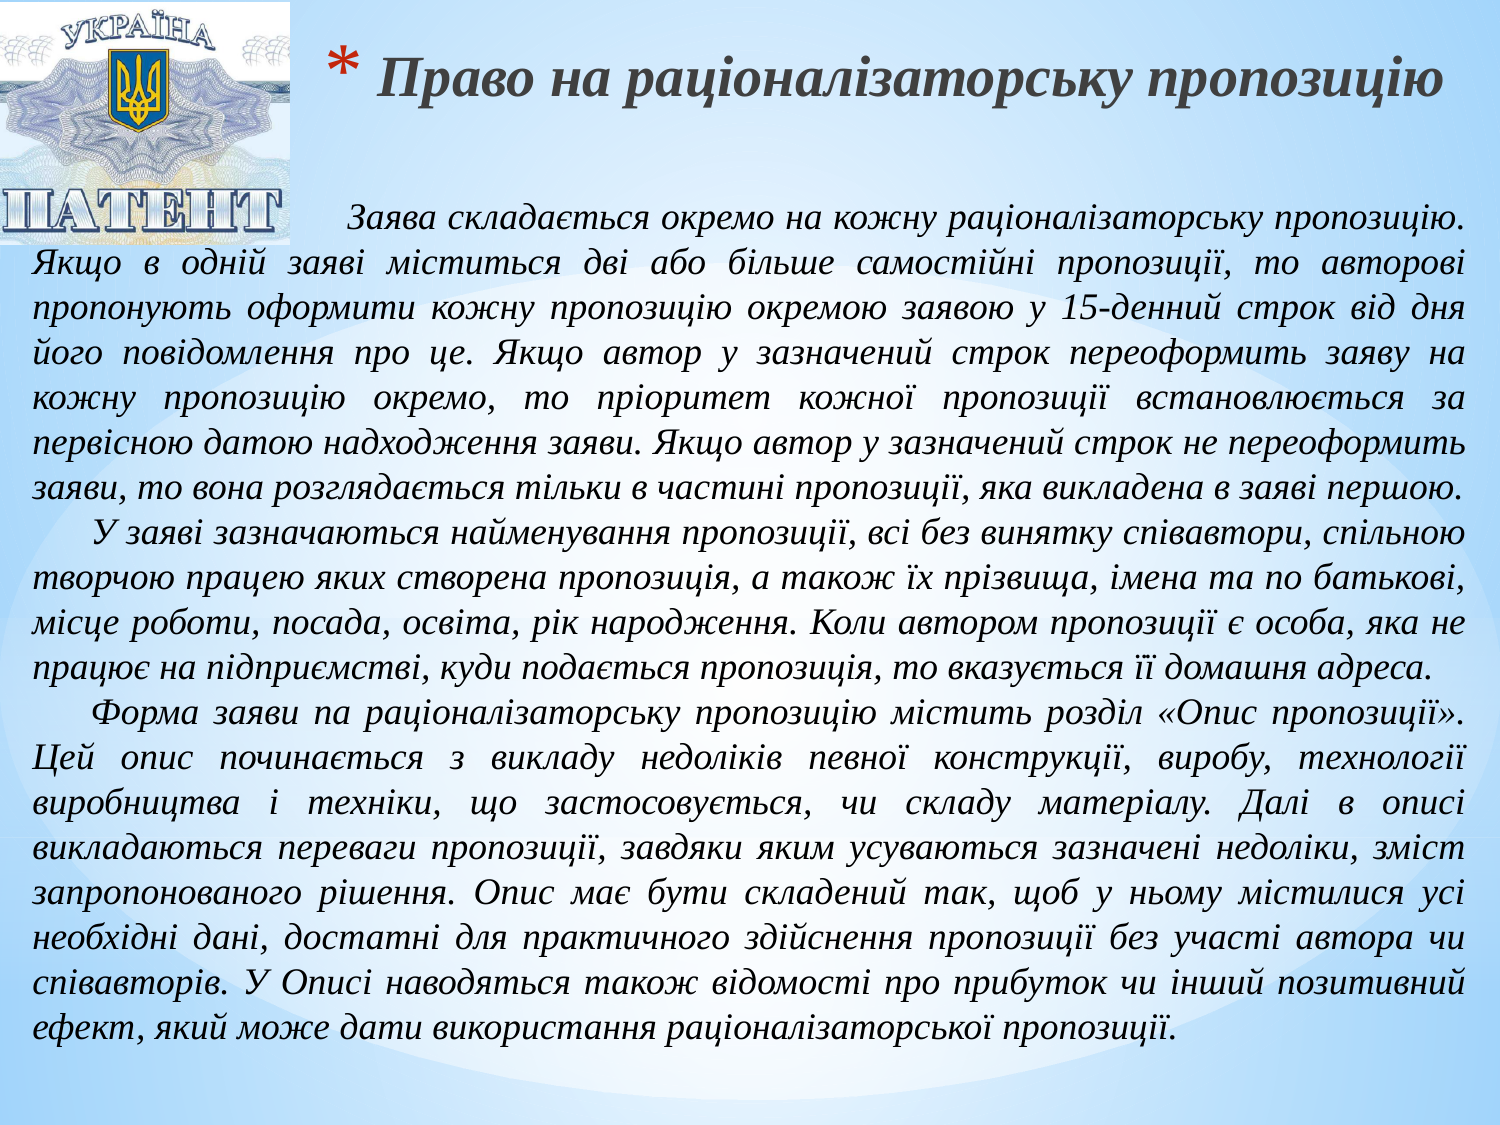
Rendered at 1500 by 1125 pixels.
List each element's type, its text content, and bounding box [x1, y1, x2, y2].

text_box Право на раціоналізаторську пропозицію [295, 30, 1482, 124]
text_box Заява складається окремо на кожну раціоналізаторську пропозицію. Якщо в одній заяві міститься дві або більше самостійні пропозиції, то авторові пропонують оформити кожну пропозицію окремою заявою у 15-денний строк від дня його повідомлення про це. Якщо автор у зазначений строк переоформить заяву на кожну пропозицію окремо, то пріоритет кожної пропозиції встановлюється за первісною датою надходження заяви. Якщо автор у зазначений строк не переоформить заяви, то вона розглядається тільки в частині пропозиції, яка викладена в заяві першою. У заяві зазначаються найменування пропозиції, всі без винятку співавтори, спільною творчою працею яких створена пропозиція, а також їх прізвища, імена та по батькові, місце роботи, посада, освіта, рік народження. Коли автором пропозиції є особа, яка не працює на підприємстві, куди подається пропозиція, то вказується її домашня адреса. Форма заяви па раціоналізаторську пропозицію містить розділ «Опис пропозиції». Цей опис починається з викладу недоліків певної конструкції, виробу, технології виробництва і техніки, що застосовується, чи складу матеріалу. Далі в описі викладаються переваги пропозиції, завдяки яким усуваються зазначені недоліки, зміст запропонованого рішення. Опис має бути складений так, щоб у ньому містилися усі необхідні дані, достатні для практичного здійснення пропозиції без участі автора чи співавторів. У Описі наводяться також відомості про прибуток чи інший позитивний ефект, який може дати використання раціоналізаторської пропозиції. [17, 184, 1482, 1055]
picture [0, 2, 290, 245]
